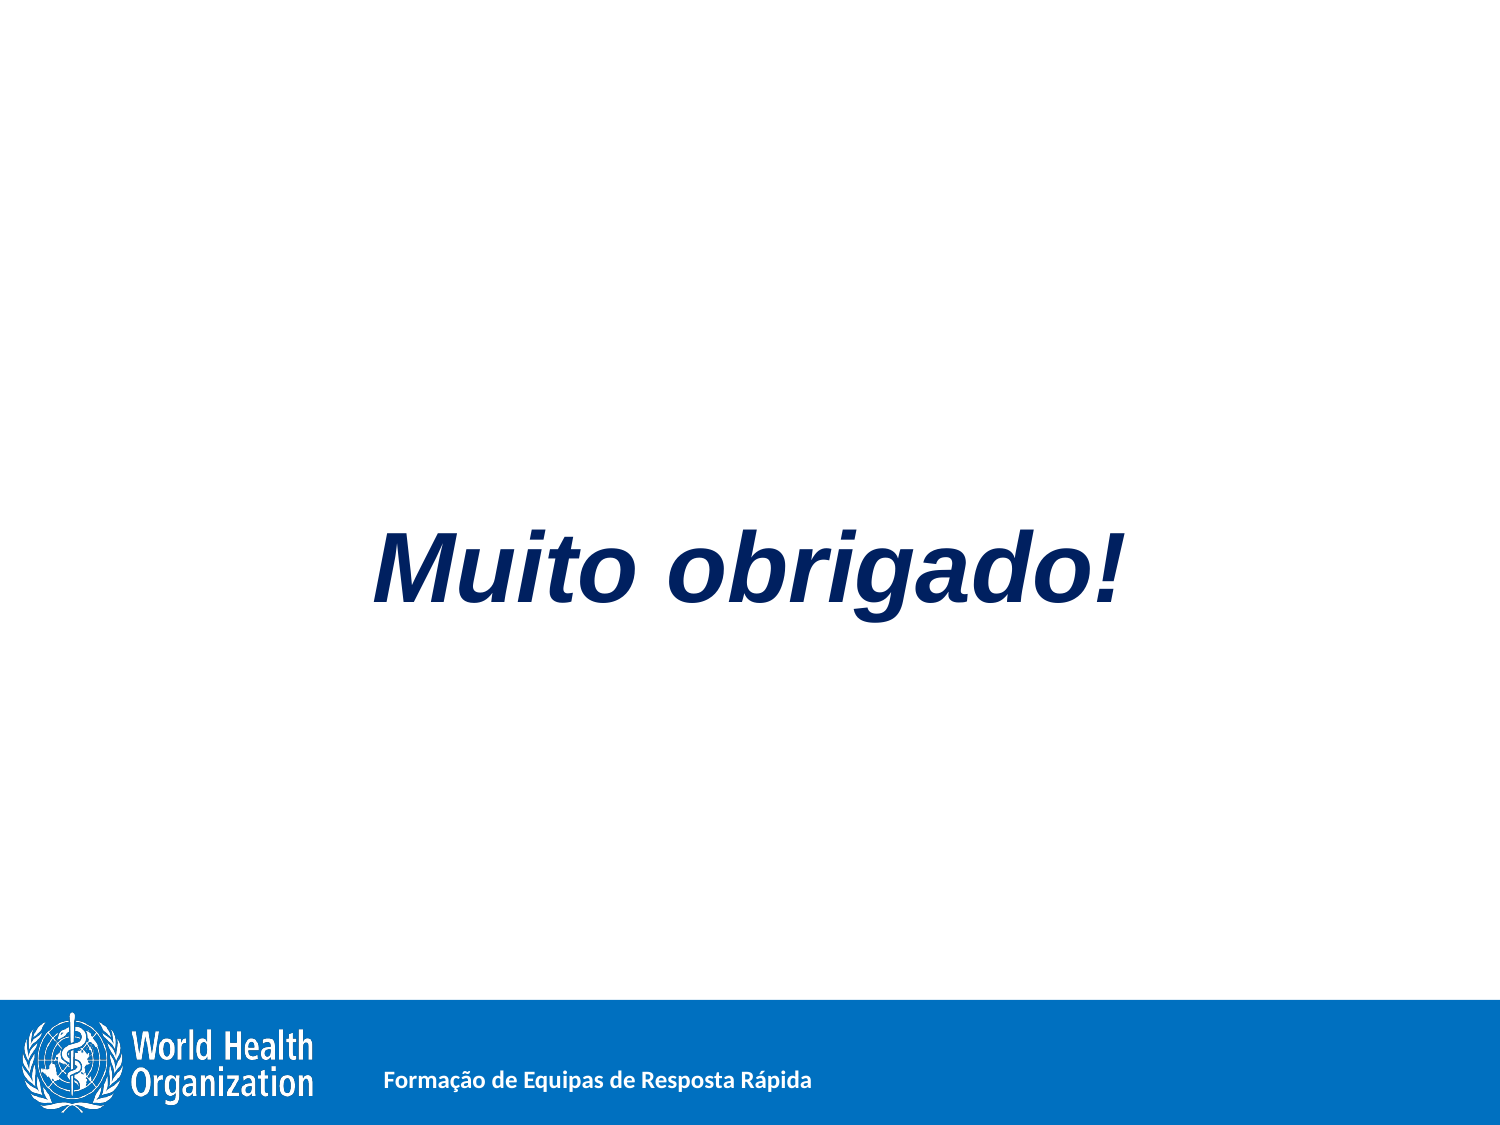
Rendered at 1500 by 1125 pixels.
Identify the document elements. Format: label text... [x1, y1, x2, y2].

picture [21, 1012, 313, 1113]
title Muito obrigado! [74, 504, 1426, 621]
